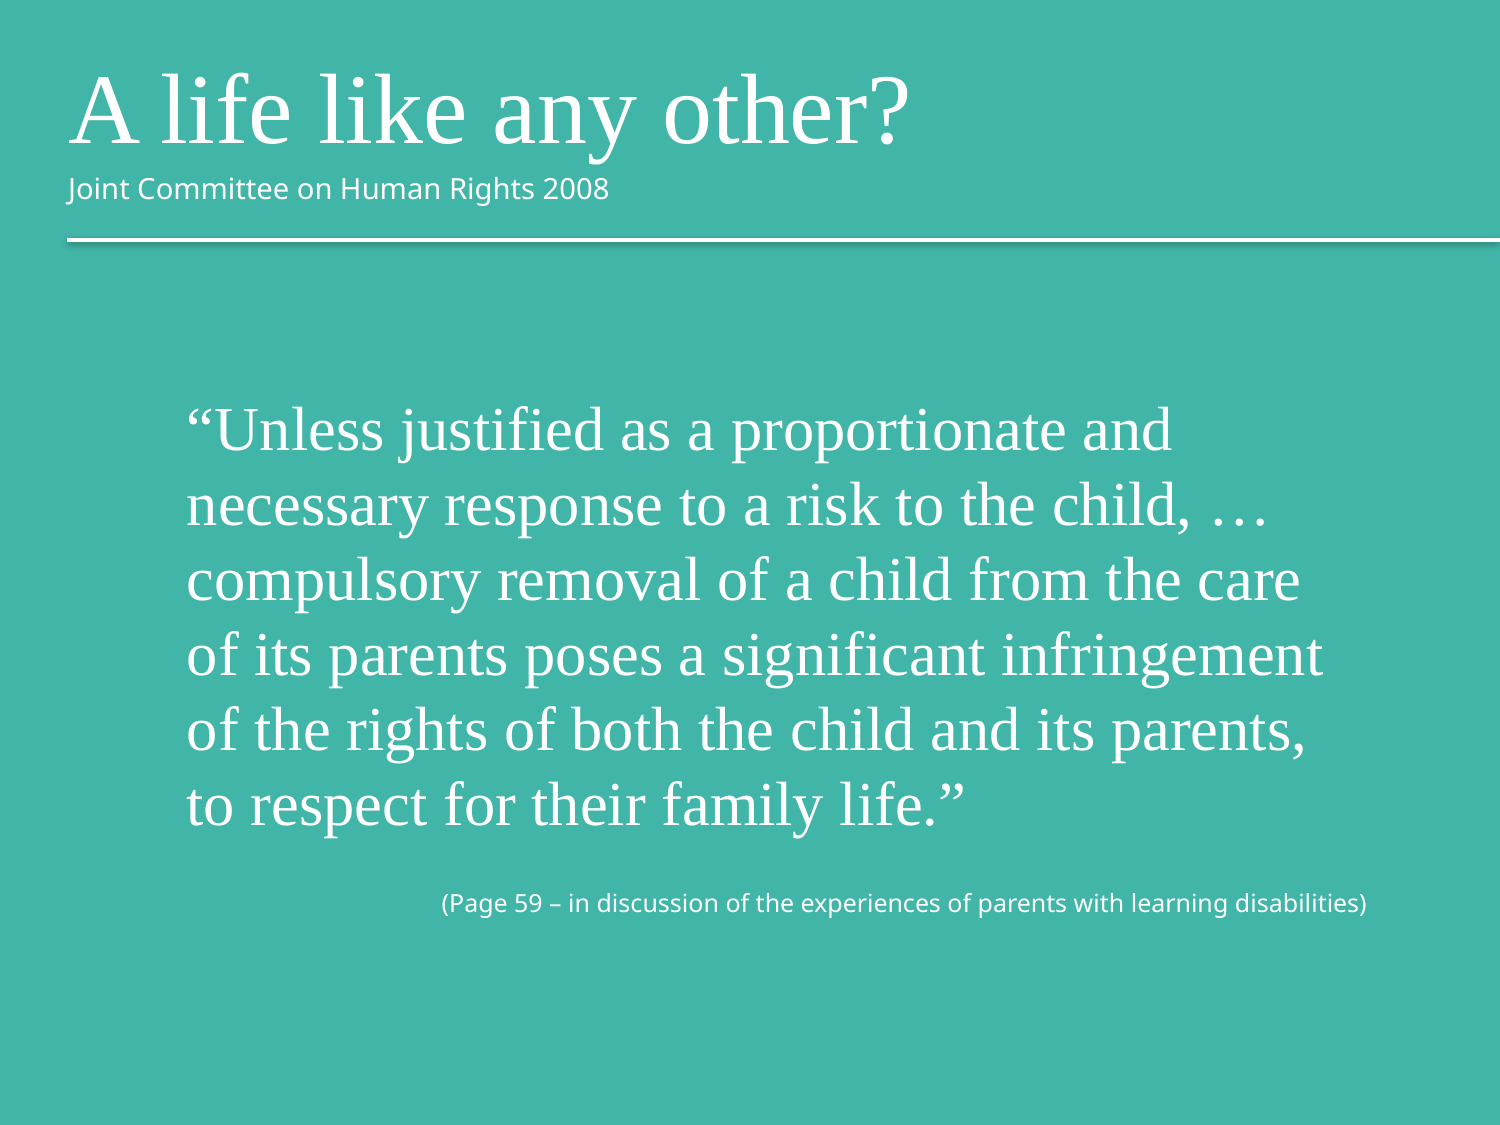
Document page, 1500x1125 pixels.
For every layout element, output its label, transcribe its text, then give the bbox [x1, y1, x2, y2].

list “Unless justified as a proportionate and necessary response to a risk to the child, … compulsory removal of a child from the care of its parents poses a significant infringement of the rights of both the child and its parents, to respect for their family life.” (Page 59 – in discussion of the experiences of parents with learning disabilities) [171, 380, 1384, 896]
text_box A life like any other? [53, 6, 1446, 224]
text_box Joint Committee on Human Rights 2008 [53, 162, 1104, 240]
